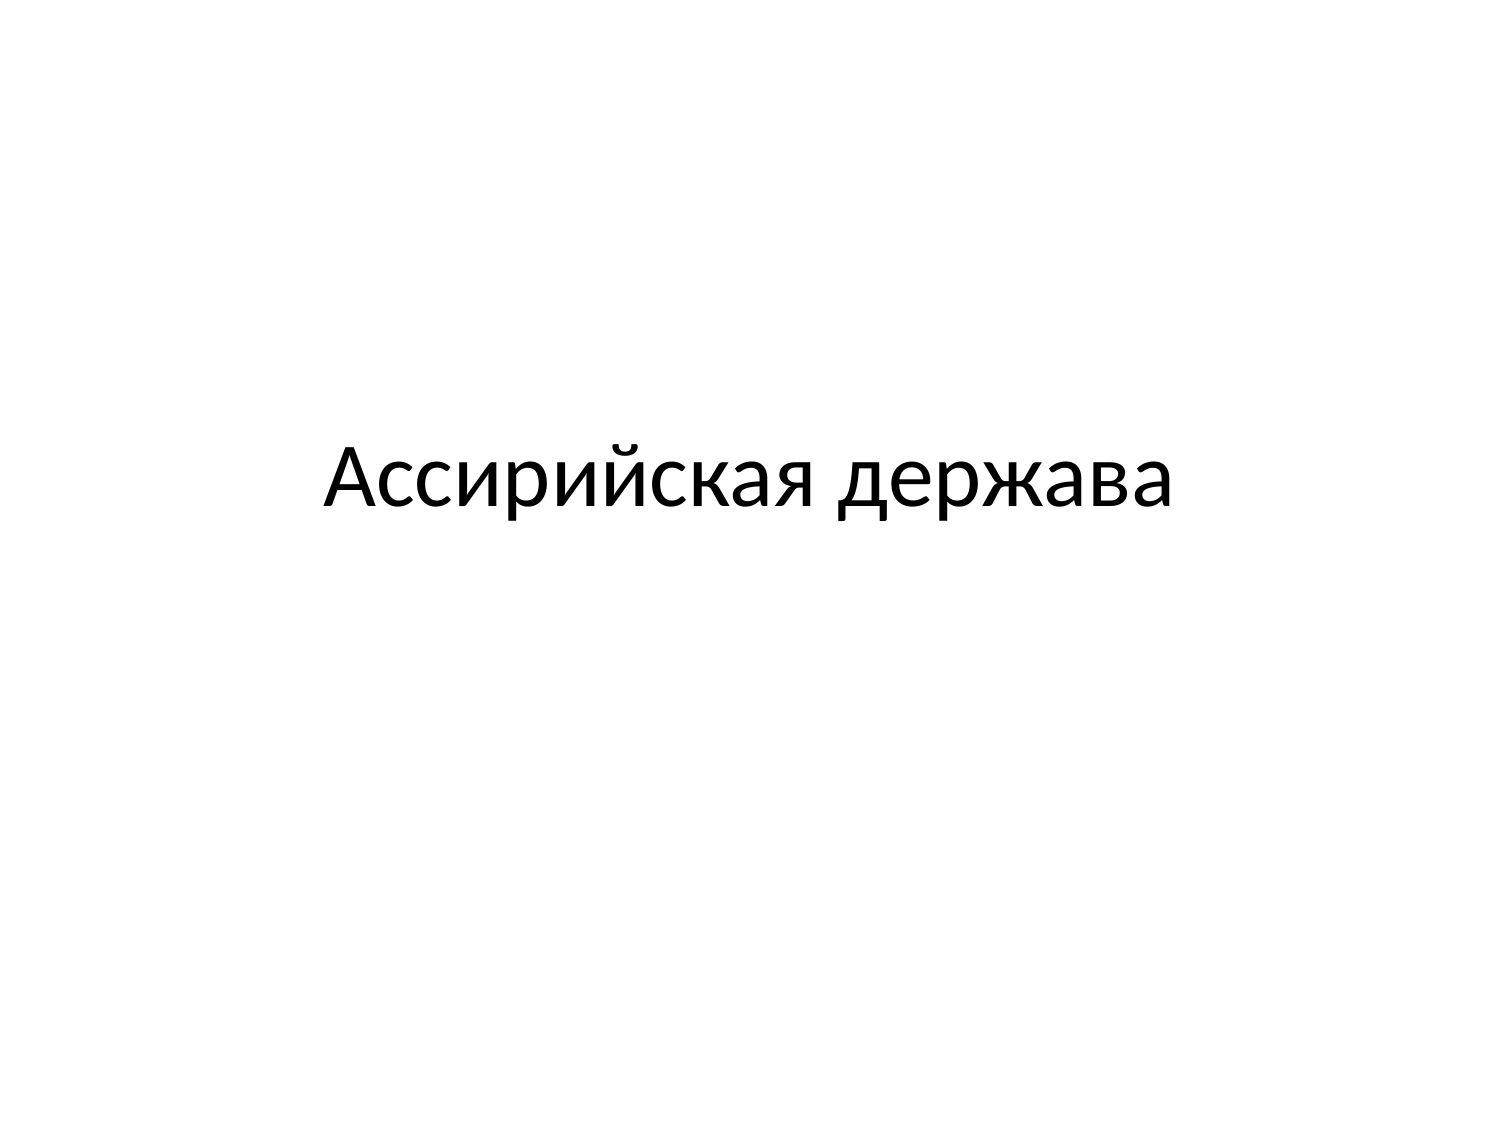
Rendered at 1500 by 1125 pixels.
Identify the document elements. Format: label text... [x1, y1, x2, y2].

title Ассирийская держава [112, 349, 1388, 591]
